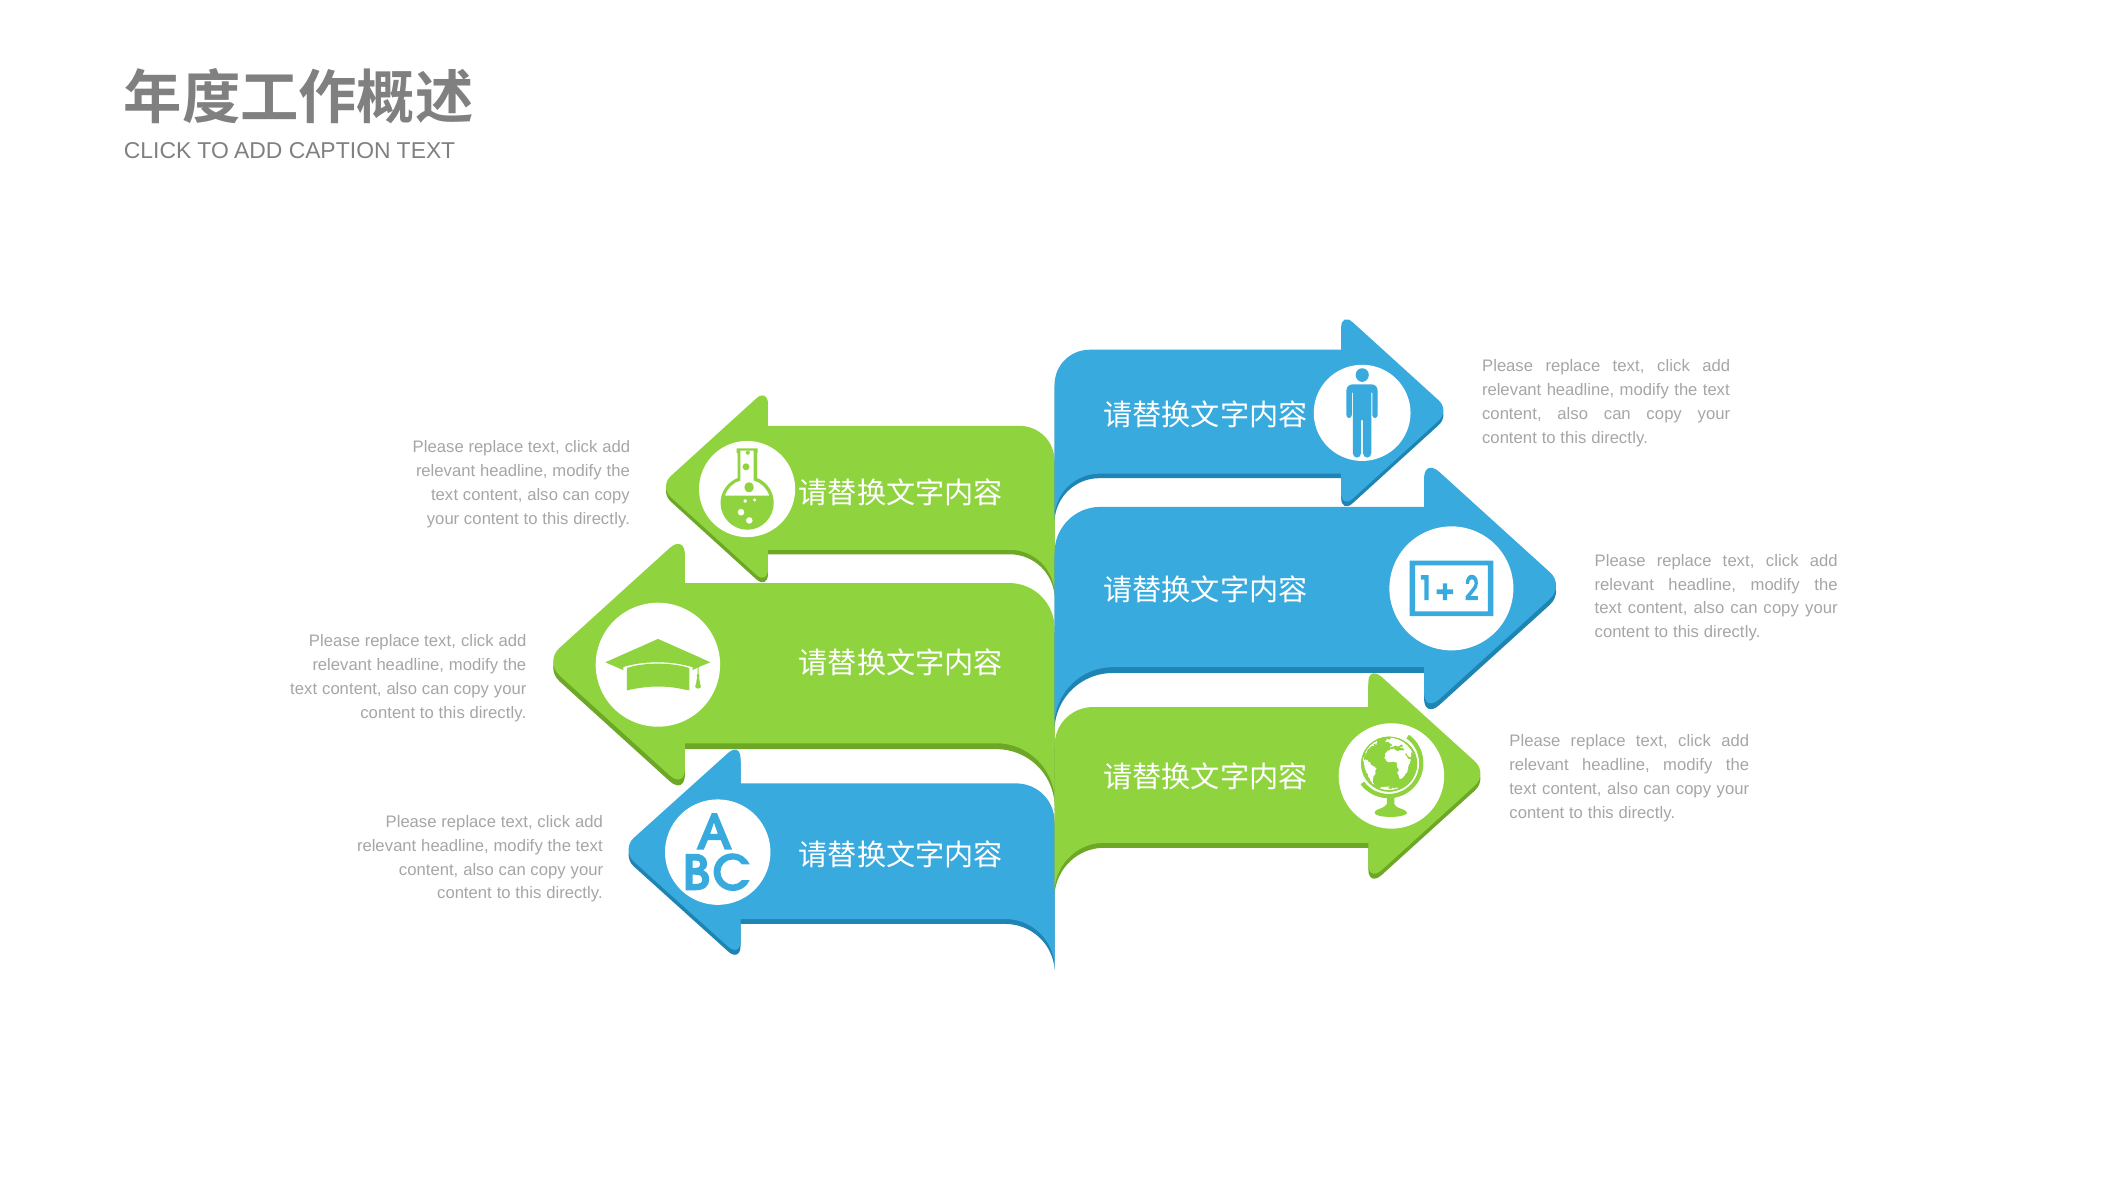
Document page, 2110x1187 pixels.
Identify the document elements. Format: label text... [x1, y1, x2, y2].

text_box Please replace text, click add relevant headline, modify the text content, also can copy your content to this directly. [1461, 340, 1752, 458]
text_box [1313, 364, 1411, 461]
text_box Please replace text, click add relevant headline, modify the text content, also can copy your content to this directly. [373, 421, 652, 539]
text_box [664, 392, 1054, 540]
text_box Please replace text, click add relevant headline, modify the text content, also can copy your content to this directly. [319, 796, 625, 913]
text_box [1054, 316, 1446, 464]
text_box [551, 540, 1054, 804]
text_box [1389, 526, 1514, 651]
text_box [664, 799, 771, 905]
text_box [1338, 723, 1445, 829]
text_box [699, 440, 796, 538]
text_box Please replace text, click add relevant headline, modify the text content, also can copy your content to this directly. [1573, 535, 1859, 652]
text_box Please replace text, click add relevant headline, modify the text content, also can copy your content to this directly. [261, 615, 548, 733]
text_box CLICK TO ADD CAPTION TEXT [123, 135, 503, 163]
text_box 年度工作概述 [123, 60, 503, 131]
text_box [1054, 728, 1483, 894]
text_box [1054, 464, 1559, 728]
text_box Please replace text, click add relevant headline, modify the text content, also can copy your content to this directly. [1488, 715, 1771, 833]
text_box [626, 804, 1055, 970]
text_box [595, 602, 721, 727]
